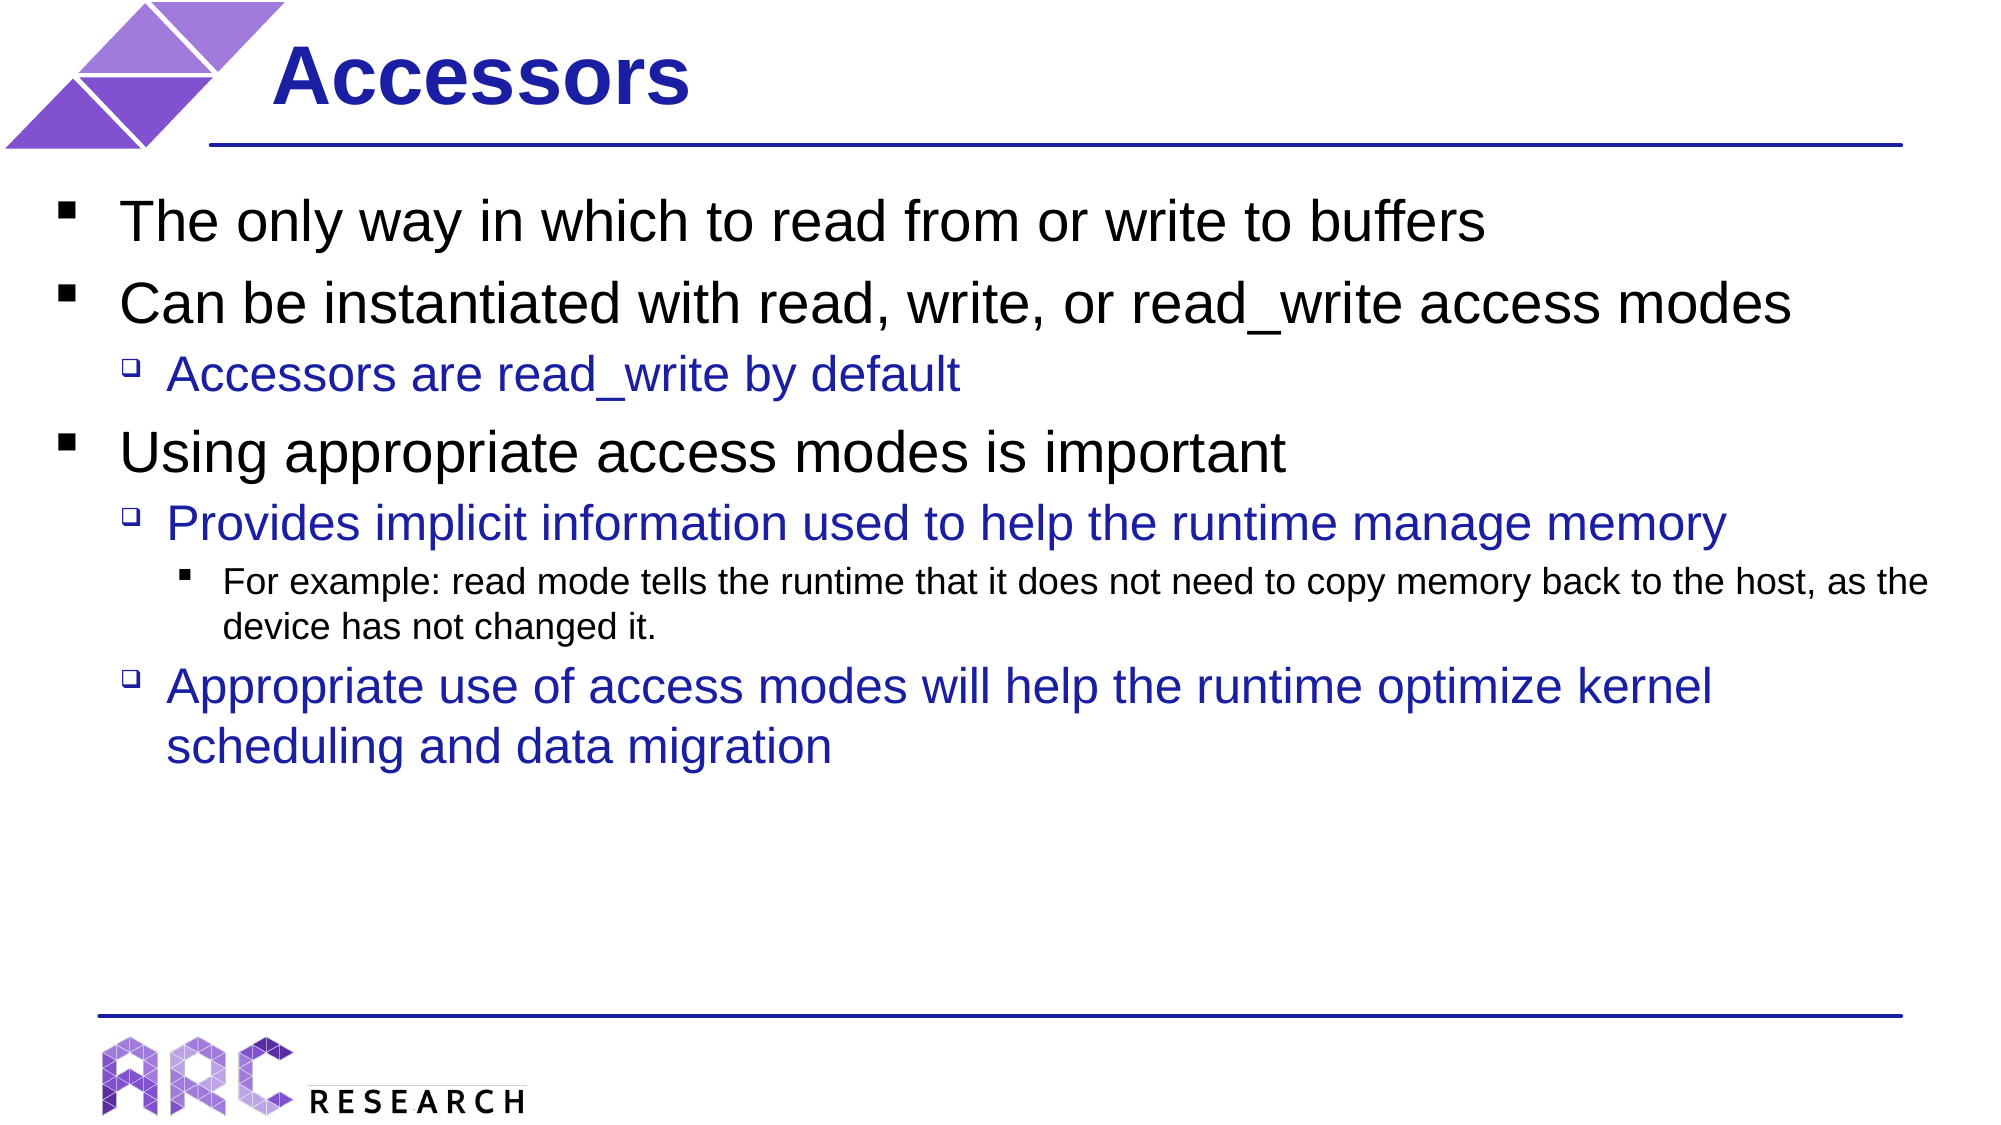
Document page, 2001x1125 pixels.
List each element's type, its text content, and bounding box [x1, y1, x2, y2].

title Accessors [249, 0, 1796, 143]
picture [307, 1083, 527, 1116]
picture [99, 1036, 296, 1119]
list The only way in which to read from or write to buffers Can be instantiated with read, write, or read_write access modes Accessors are read_write by default Using appropriate access modes is important Provides implicit information used to help the runtime manage memory For example: read mode tells the runtime that it does not need to copy memory back to the host, as the device has not changed it. Appropriate use of access modes will help the runtime optimize kernel scheduling and data migration [43, 182, 1958, 1017]
